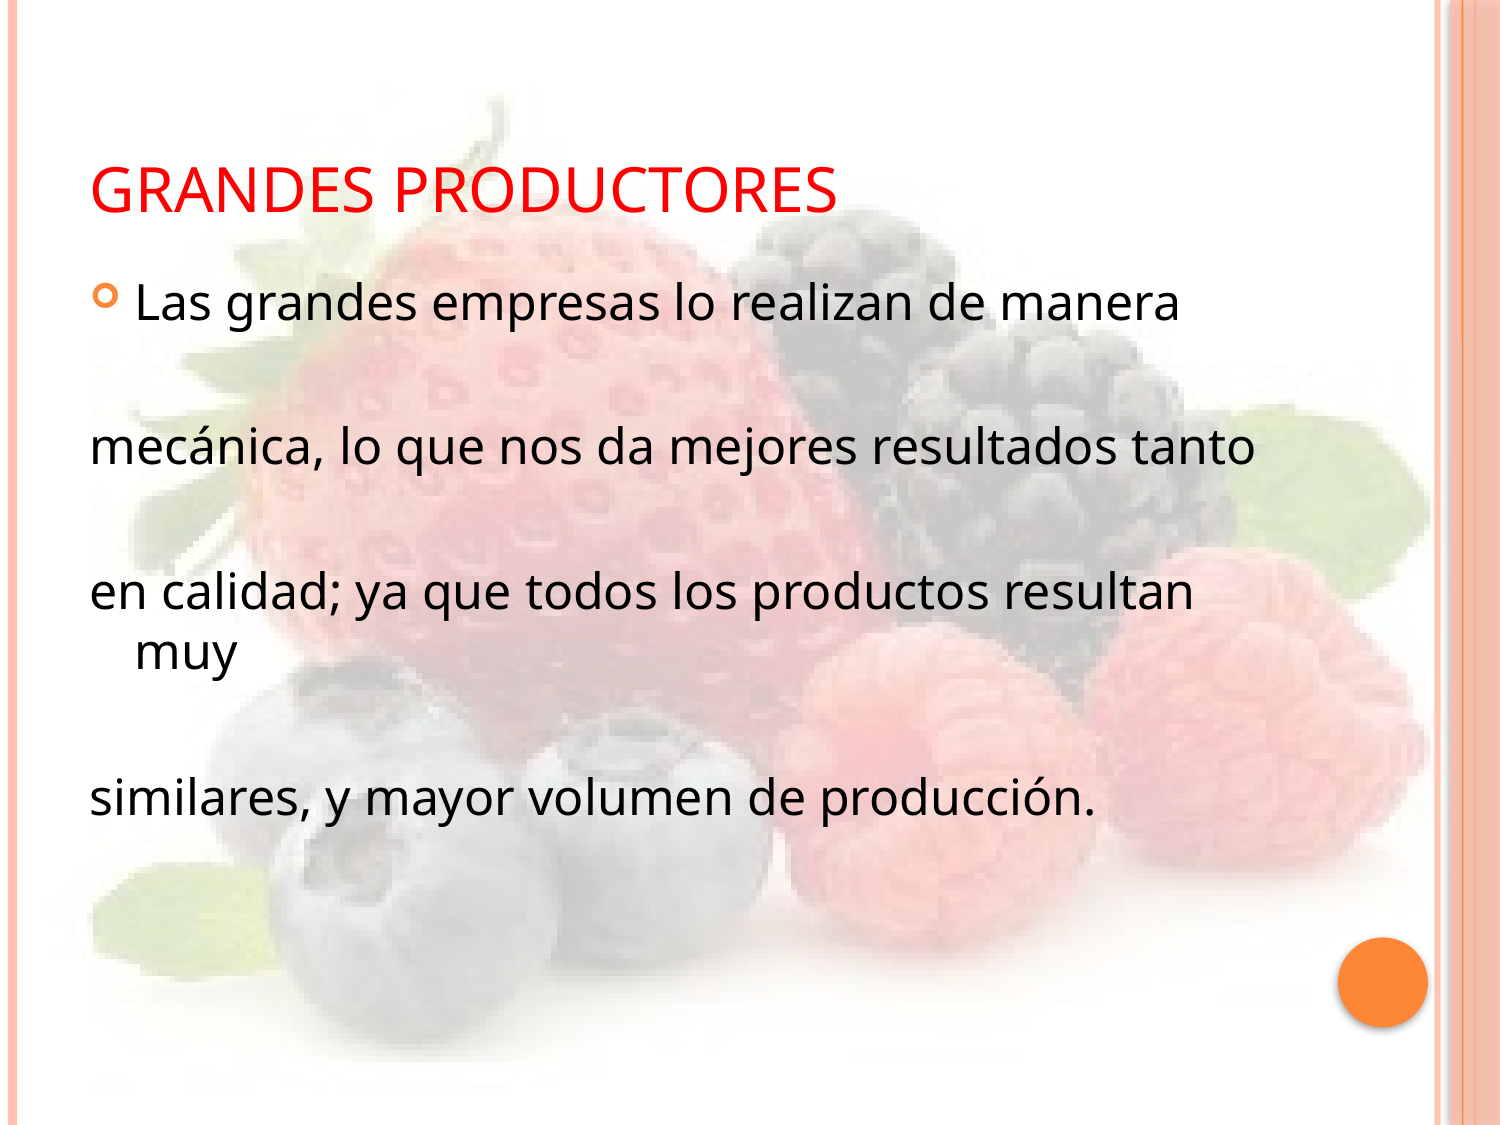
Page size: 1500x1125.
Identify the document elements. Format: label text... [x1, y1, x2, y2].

list Las grandes empresas lo realizan de manera mecánica, lo que nos da mejores resultados tanto en calidad; ya que todos los productos resultan muy similares, y mayor volumen de producción. [75, 262, 1300, 1062]
title Grandes productores [75, 45, 1300, 233]
